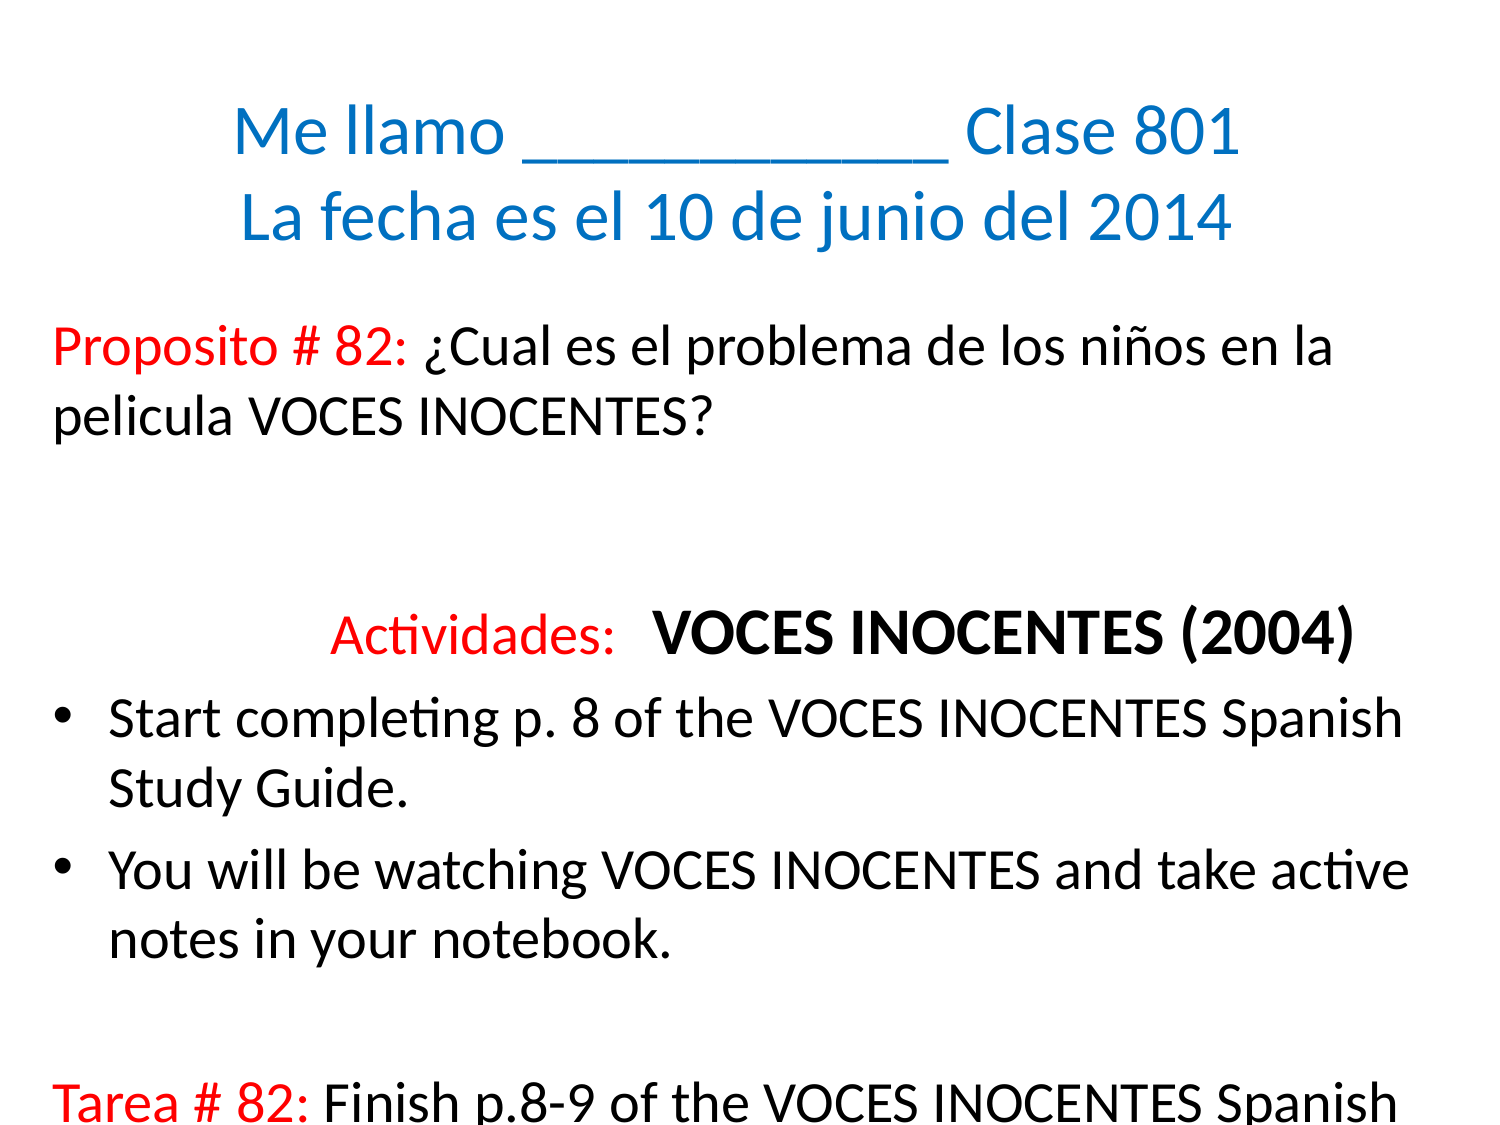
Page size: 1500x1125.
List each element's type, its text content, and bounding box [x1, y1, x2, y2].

title Me llamo ____________ Clase 801 La fecha es el 10 de junio del 2014 [62, 75, 1413, 263]
list Proposito # 82: ¿Cual es el problema de los niños en la pelicula VOCES INOCENTES? Actividades: VOCES INOCENTES (2004) Start completing p. 8 of the VOCES INOCENTES Spanish Study Guide. You will be watching VOCES INOCENTES and take active notes in your notebook. Tarea # 82: Finish p.8-9 of the VOCES INOCENTES Spanish Study Guide. [37, 299, 1475, 1063]
